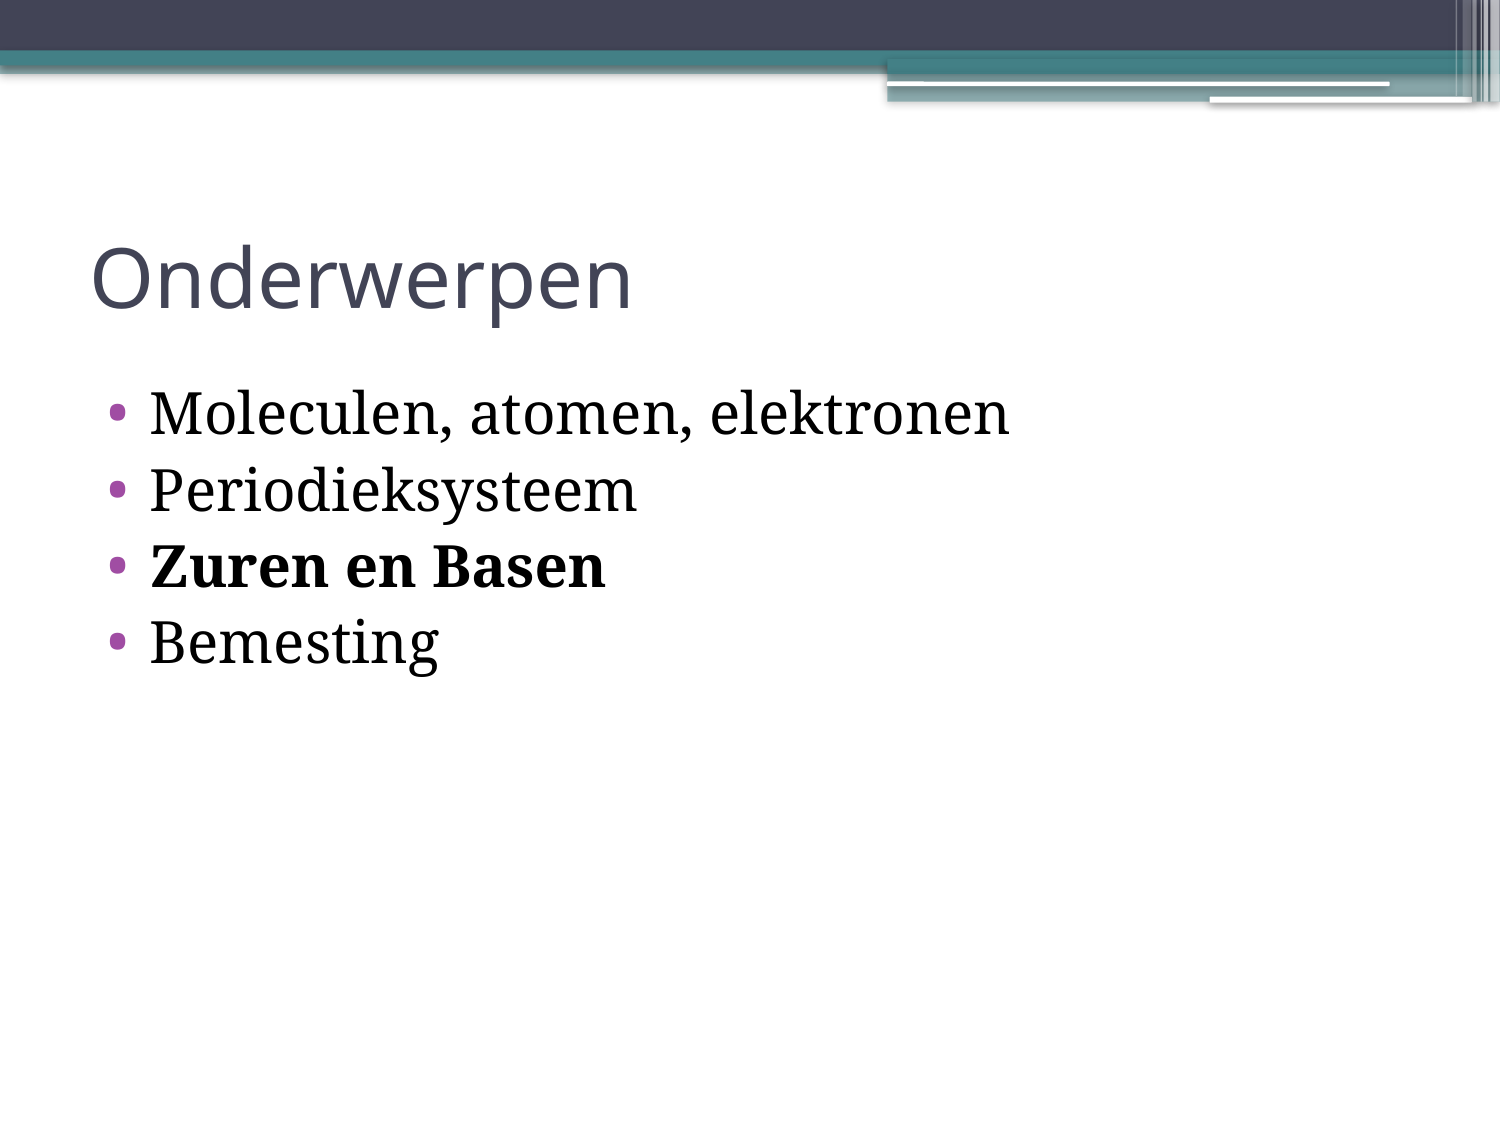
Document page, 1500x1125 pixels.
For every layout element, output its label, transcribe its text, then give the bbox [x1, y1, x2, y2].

list Moleculen, atomen, elektronen Periodieksysteem Zuren en Basen Bemesting [75, 368, 1425, 1079]
title Onderwerpen [75, 187, 1425, 363]
